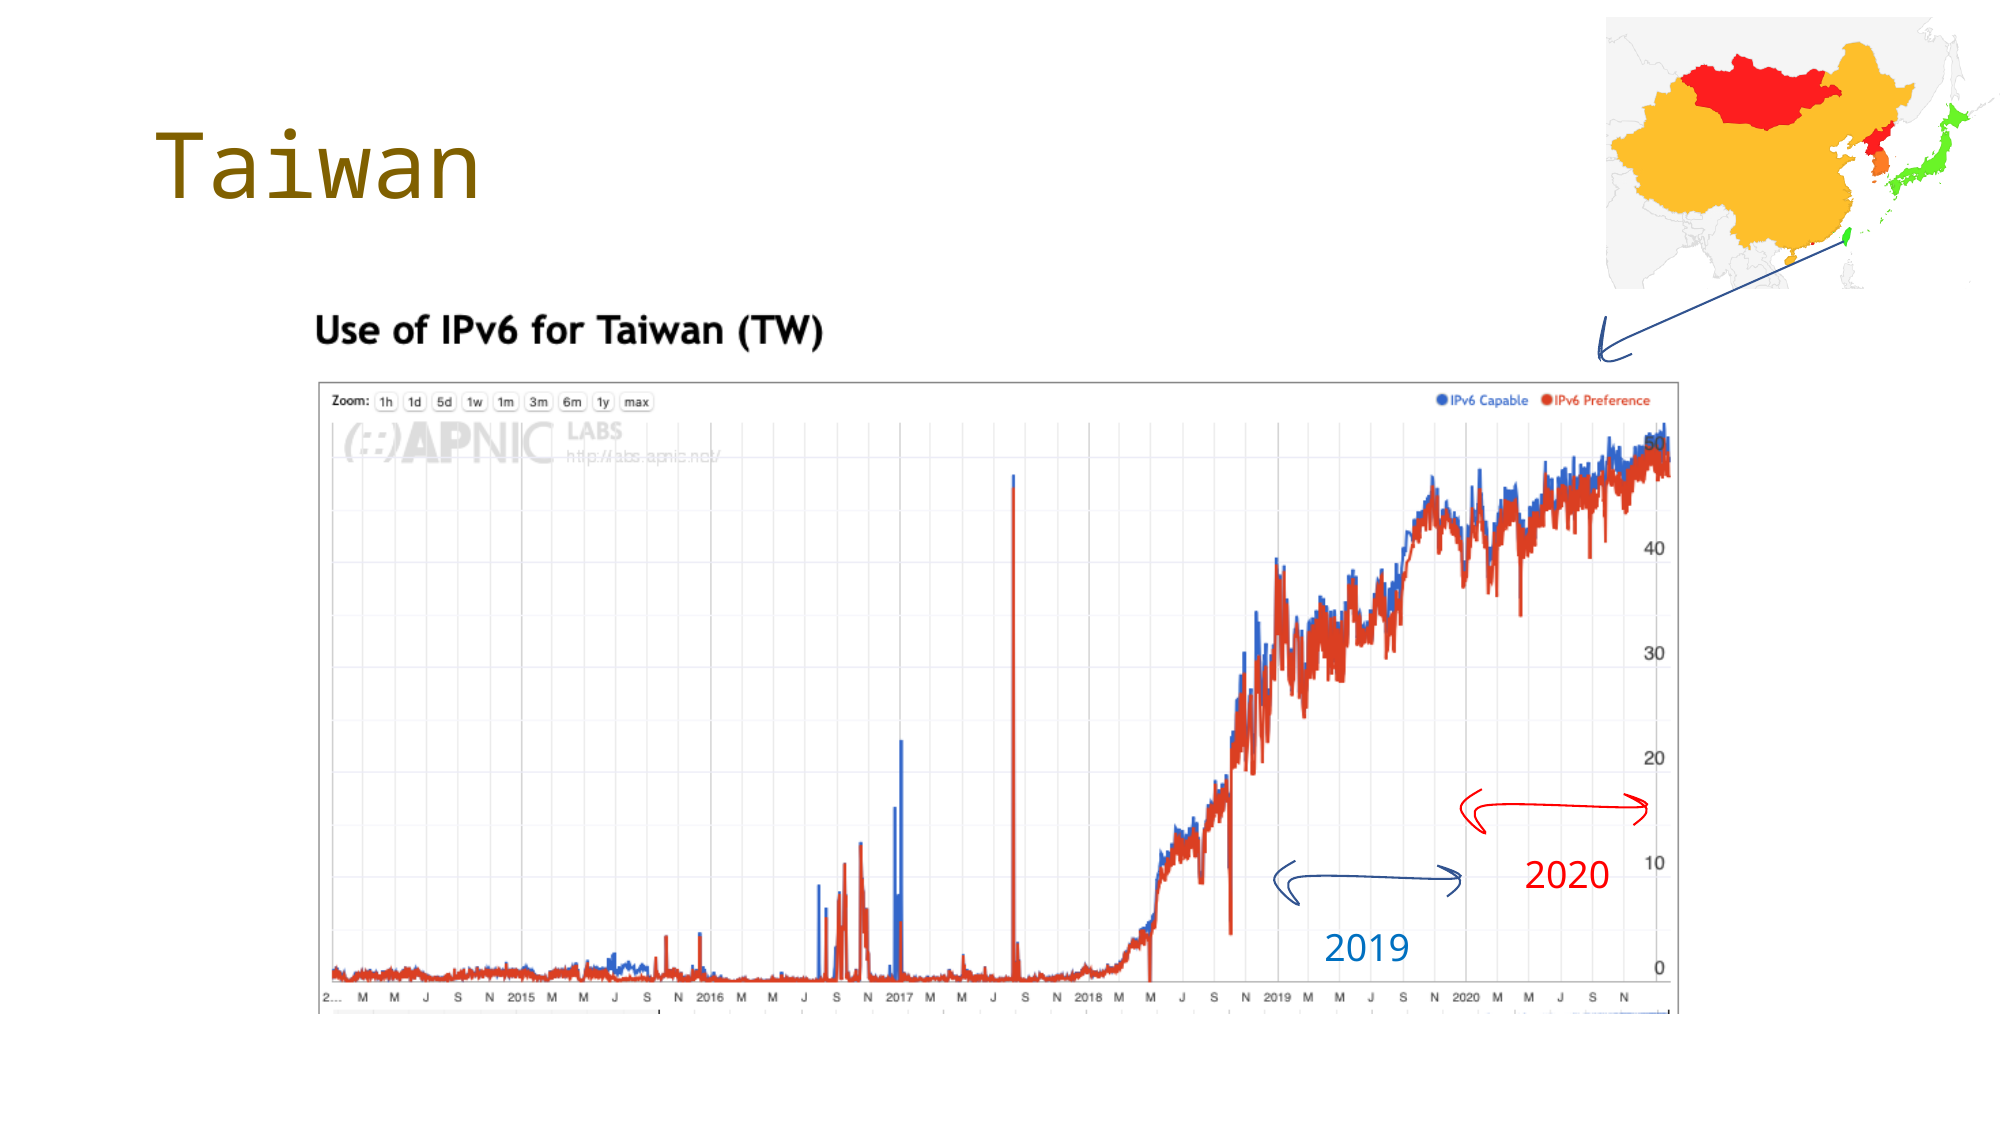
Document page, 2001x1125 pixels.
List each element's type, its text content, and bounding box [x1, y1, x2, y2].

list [309, 299, 1690, 1014]
title Taiwan [137, 59, 1606, 278]
text_box [1690, 289, 1755, 324]
picture [1606, 15, 2000, 289]
